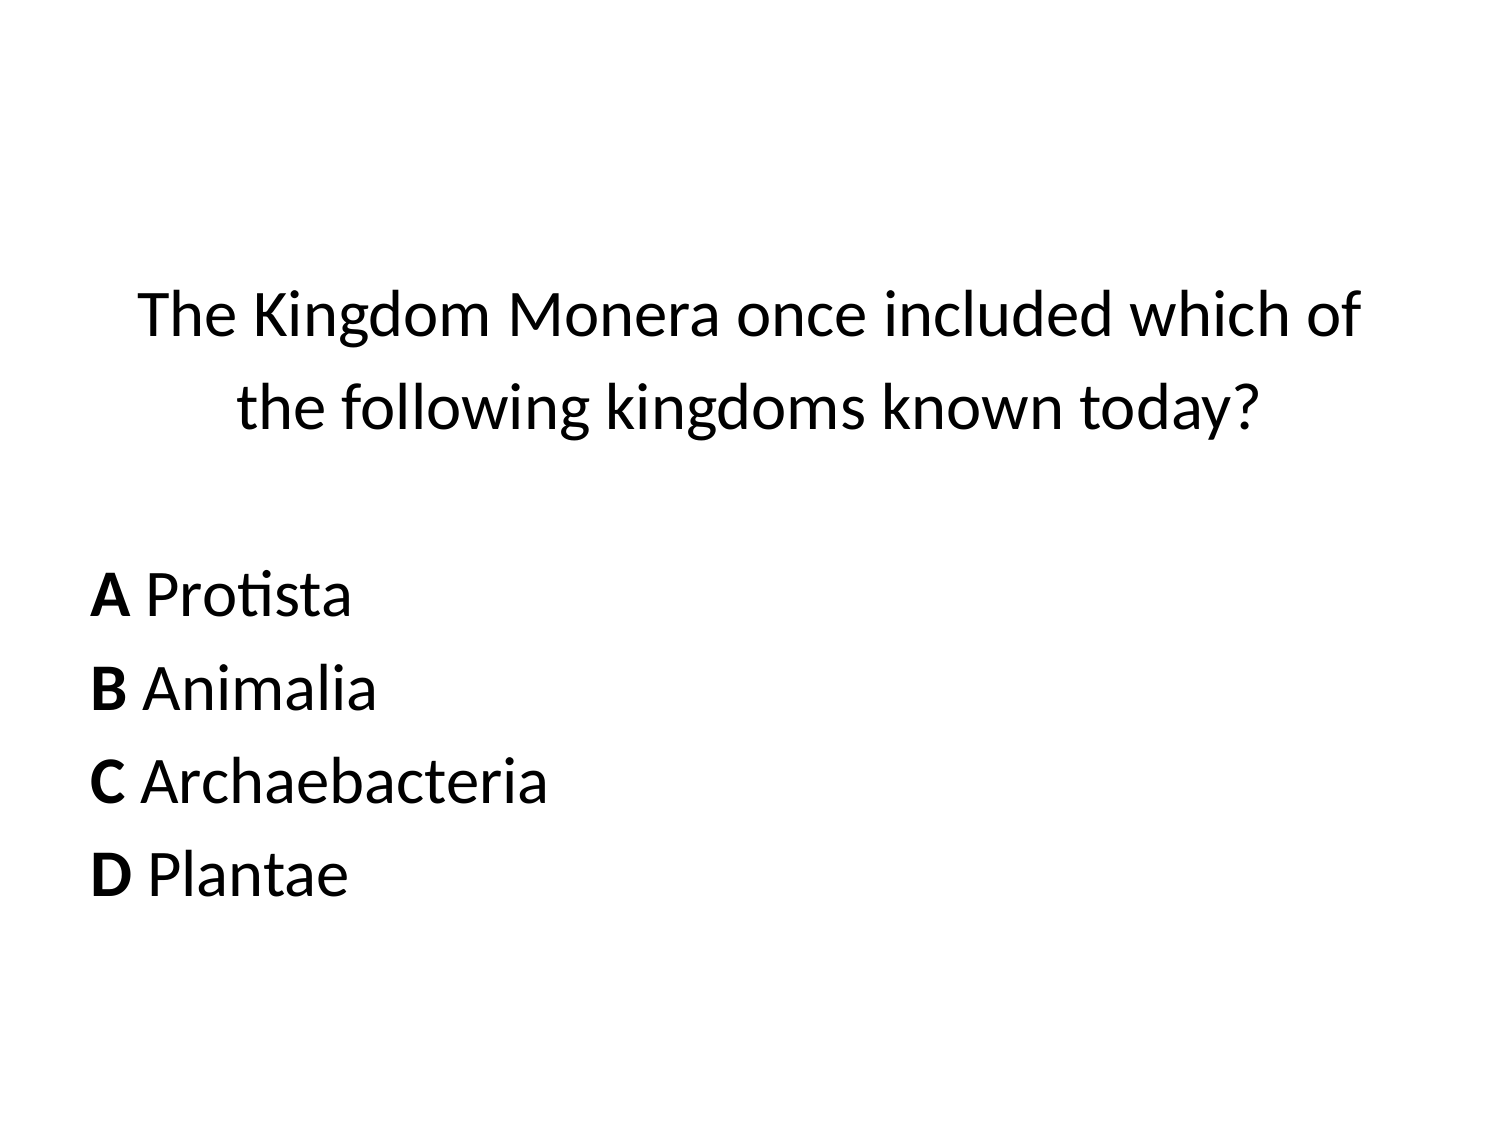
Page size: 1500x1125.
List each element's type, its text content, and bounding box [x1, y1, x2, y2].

list The Kingdom Monera once included which of the following kingdoms known today? A Protista B Animalia C Archaebacteria D Plantae [75, 262, 1425, 1005]
